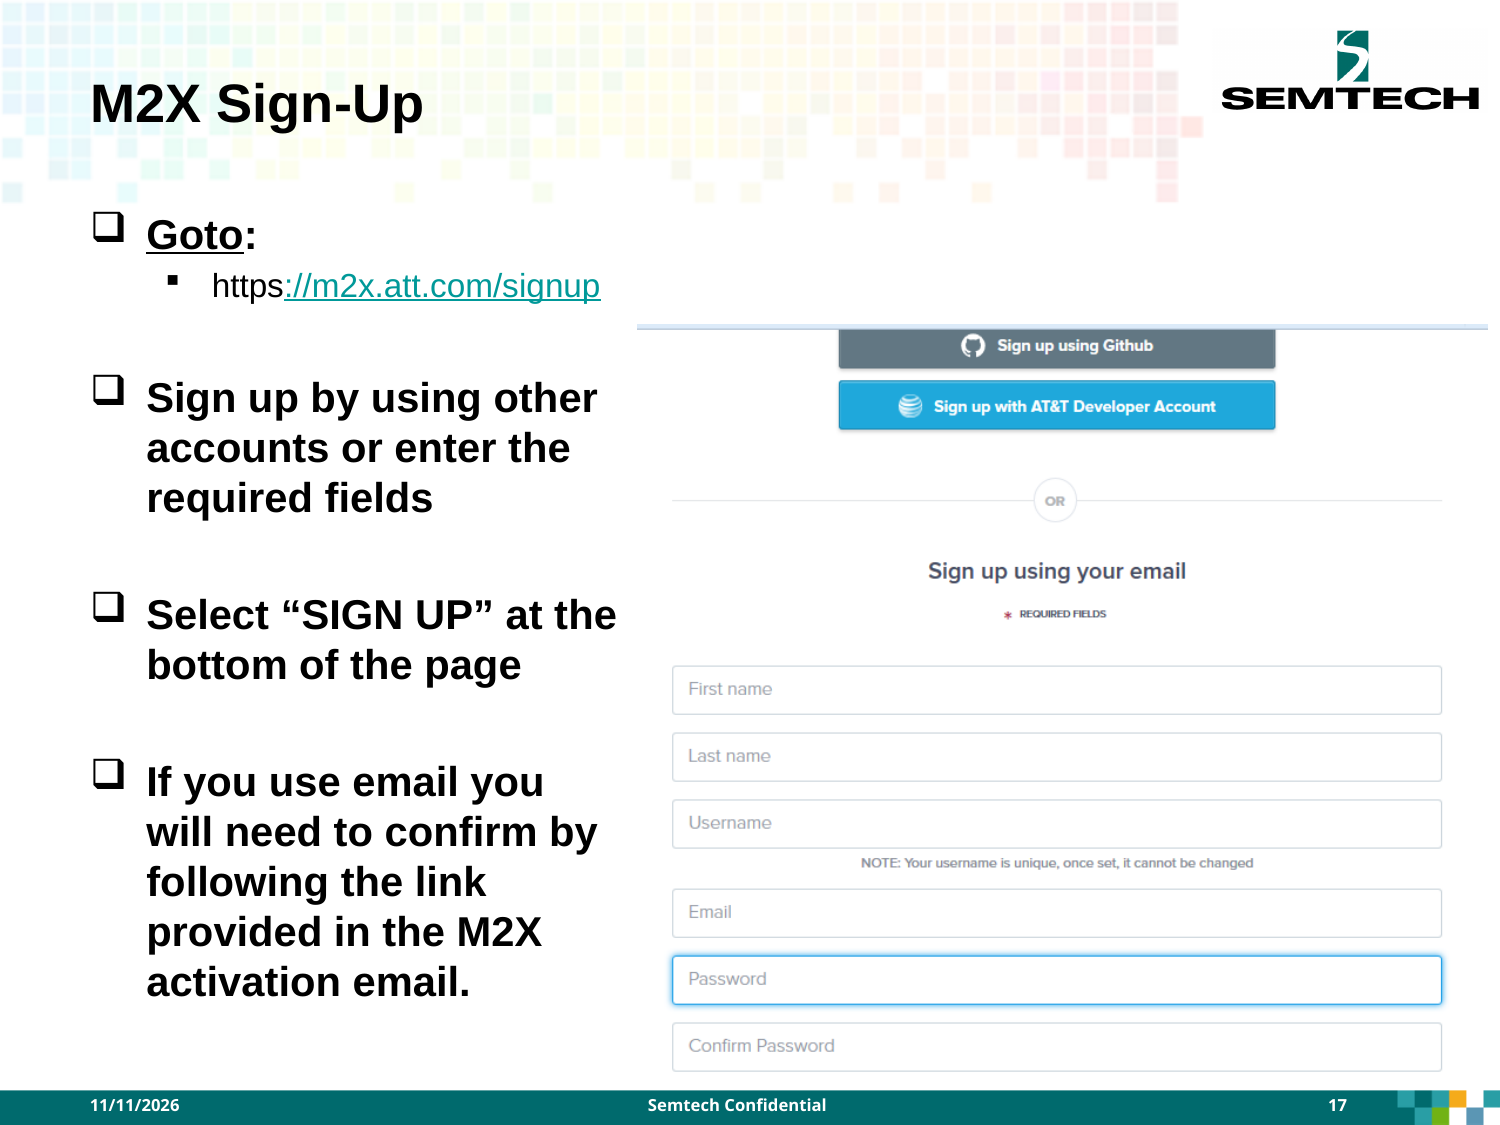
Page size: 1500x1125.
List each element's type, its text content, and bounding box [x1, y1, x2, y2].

picture [0, 0, 1500, 1125]
title M2X Sign-Up [75, 45, 1200, 163]
list Goto: https://m2x.att.com/signup Sign up by using other accounts or enter the required fields Select “SIGN UP” at the bottom of the page If you use email you will need to confirm by following the link provided in the M2X activation email. [75, 200, 638, 943]
